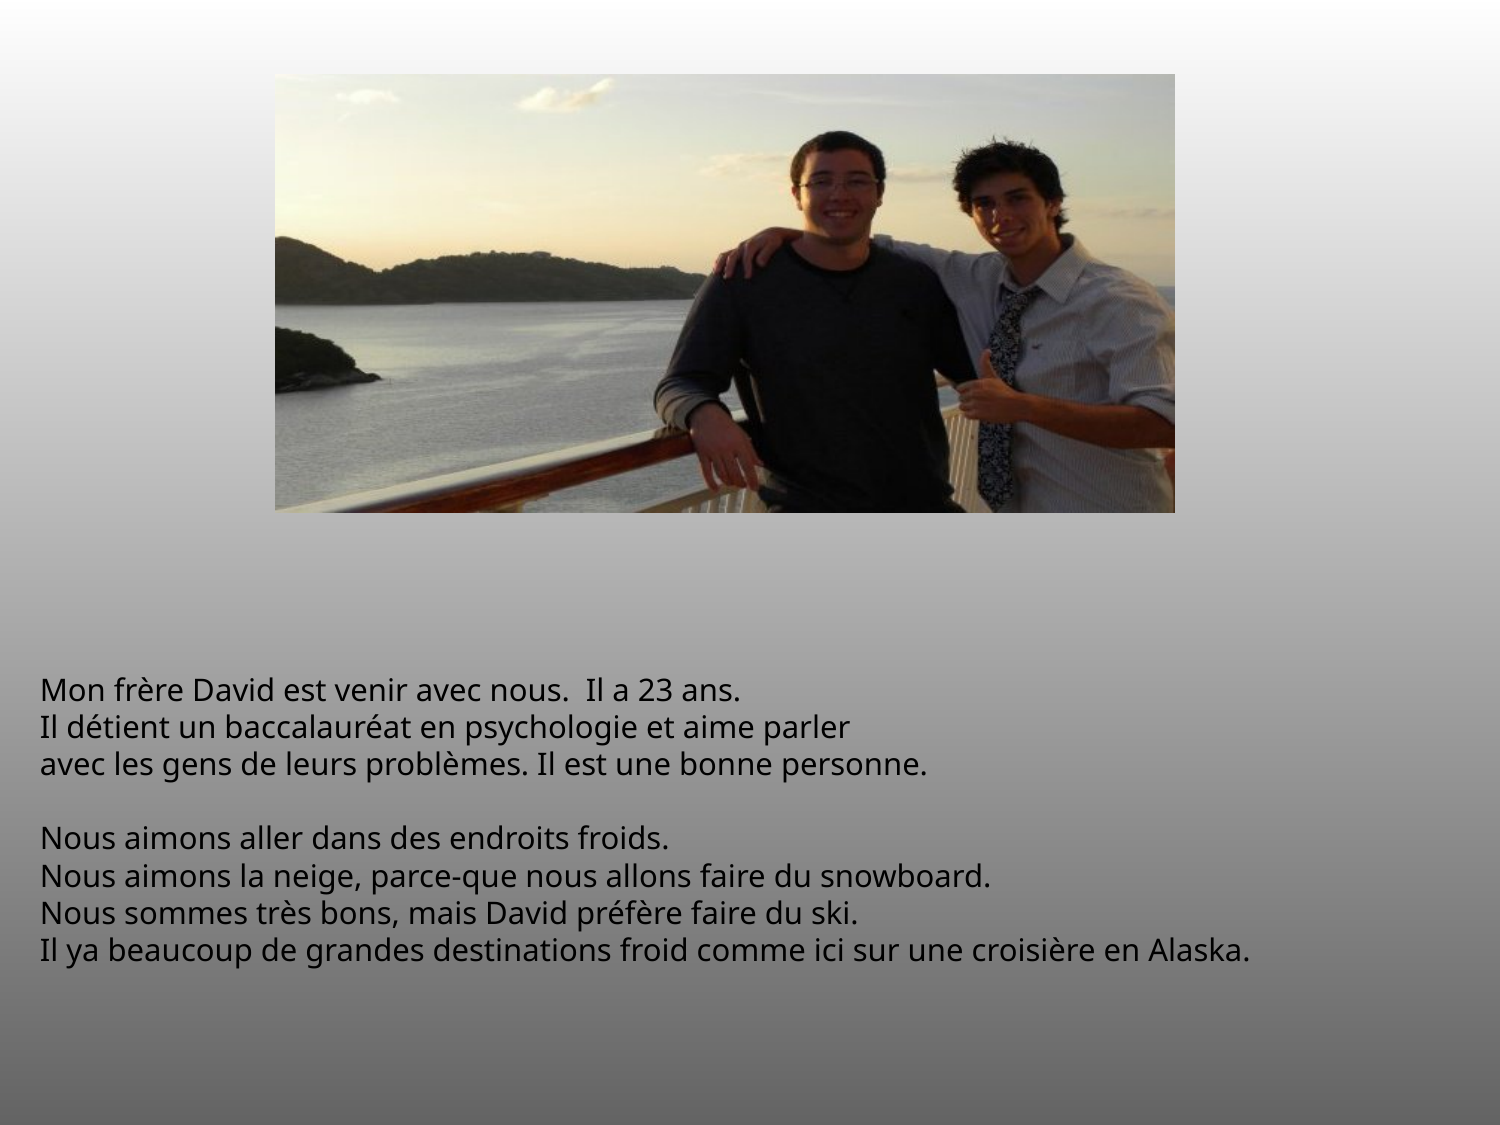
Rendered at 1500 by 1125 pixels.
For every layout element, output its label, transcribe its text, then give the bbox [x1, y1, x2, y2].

title Mon frère David est venir avec nous. Il a 23 ans. Il détient un baccalauréat en psychologie et aime parler avec les gens de leurs problèmes. Il est une bonne personne. Nous aimons aller dans des endroits froids. Nous aimons la neige, parce-que nous allons faire du snowboard. Nous sommes très bons, mais David préfère faire du ski. Il ya beaucoup de grandes destinations froid comme ici sur une croisière en Alaska. [24, 549, 1475, 1100]
picture [274, 74, 1176, 513]
